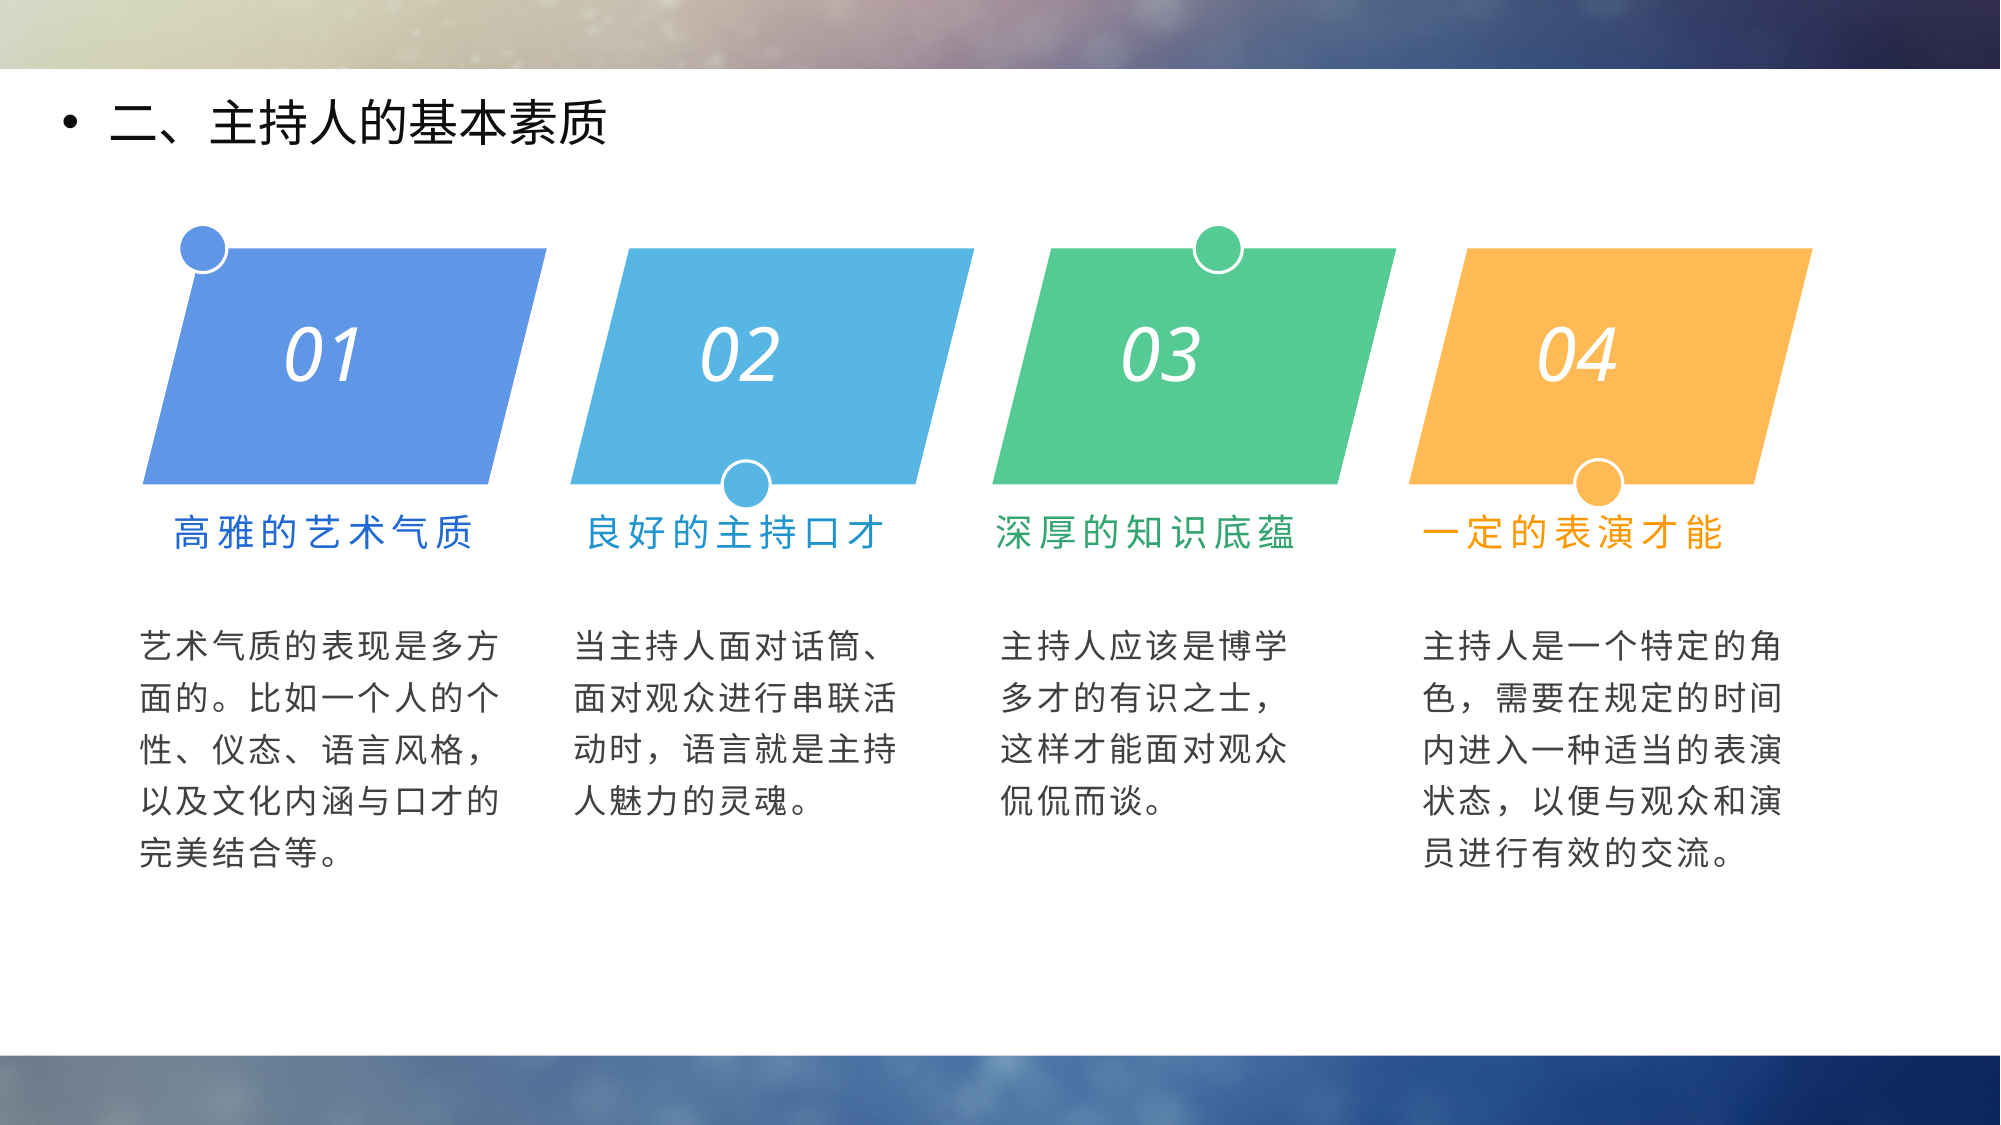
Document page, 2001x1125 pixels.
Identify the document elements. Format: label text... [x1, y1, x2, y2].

text_box 02 [683, 298, 849, 435]
text_box 04 [1520, 298, 1688, 435]
text_box 主持人应该是博学多才的有识之士，这样才能面对观众侃侃而谈。 [985, 605, 1317, 903]
text_box [568, 247, 976, 486]
text_box 03 [1104, 298, 1271, 435]
text_box 一定的表演才能 [1391, 501, 1755, 589]
picture [0, 0, 2000, 69]
text_box [141, 247, 549, 486]
text_box 艺术气质的表现是多方面的。比如一个人的个性、仪态、语言风格，以及文化内涵与口才的完美结合等。 [125, 605, 521, 903]
text_box 深厚的知识底蕴 [974, 501, 1317, 589]
text_box [1407, 247, 1815, 486]
text_box 01 [268, 298, 422, 435]
text_box 高雅的艺术气质 [140, 501, 506, 589]
picture [0, 1056, 2000, 1125]
text_box [721, 459, 772, 501]
text_box 主持人是一个特定的角色，需要在规定的时间内进入一种适当的表演状态，以便与观众和演员进行有效的交流。 [1407, 605, 1830, 903]
text_box [177, 223, 228, 274]
text_box [1573, 458, 1624, 501]
text_box [990, 247, 1398, 486]
text_box 当主持人面对话筒、面对观众进行串联活动时，语言就是主持人魅力的灵魂。 [558, 605, 934, 903]
text_box [1193, 223, 1244, 274]
text_box 二、主持人的基本素质 [46, 84, 708, 160]
text_box 良好的主持口才 [558, 501, 912, 589]
